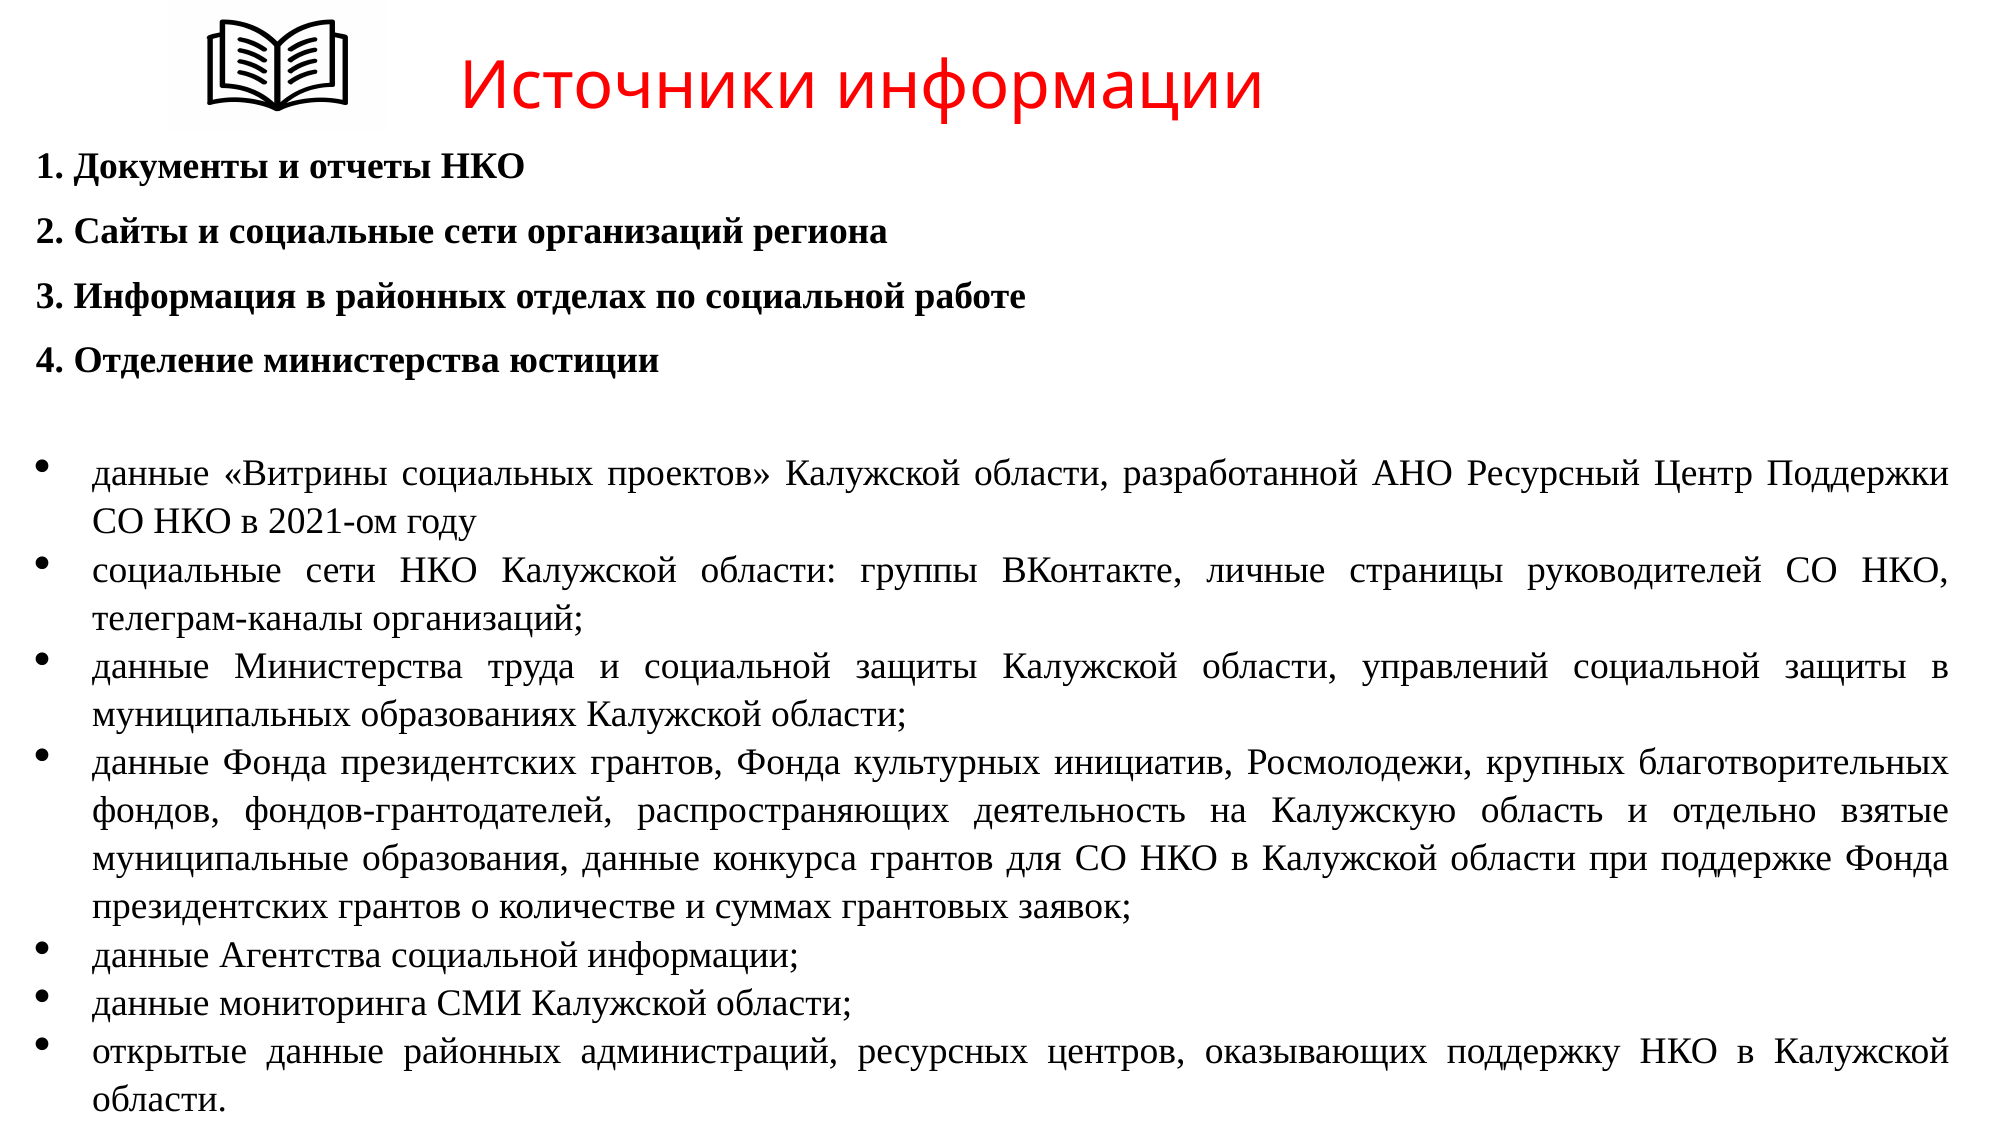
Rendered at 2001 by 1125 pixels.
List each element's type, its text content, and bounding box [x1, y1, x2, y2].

text_box 1. Документы и отчеты НКО 2. Сайты и социальные сети организаций региона 3. Информация в районных отделах по социальной работе 4. Отделение министерства юстиции данные «Витрины социальных проектов» Калужской области, разработанной АНО Ресурсный Центр Поддержки СО НКО в 2021-ом году социальные сети НКО Калужской области: группы ВКонтакте, личные страницы руководителей СО НКО, телеграм-каналы организаций; данные Министерства труда и социальной защиты Калужской области, управлений социальной защиты в муниципальных образованиях Калужской области; данные Фонда президентских грантов, Фонда культурных инициатив, Росмолодежи, крупных благотворительных фондов, фондов-грантодателей, распространяющих деятельность на Калужскую область и отдельно взятые муниципальные образования, данные конкурса грантов для СО НКО в Калужской области при поддержке Фонда президентских грантов о количестве и суммах грантовых заявок; данные Агентства социальной информации; данные мониторинга СМИ Калужской области; открытые данные районных администраций, ресурсных центров, оказывающих поддержку НКО в Калужской области. [21, 130, 1966, 1125]
text_box Источники информации [444, 34, 1687, 129]
picture [167, 0, 387, 131]
